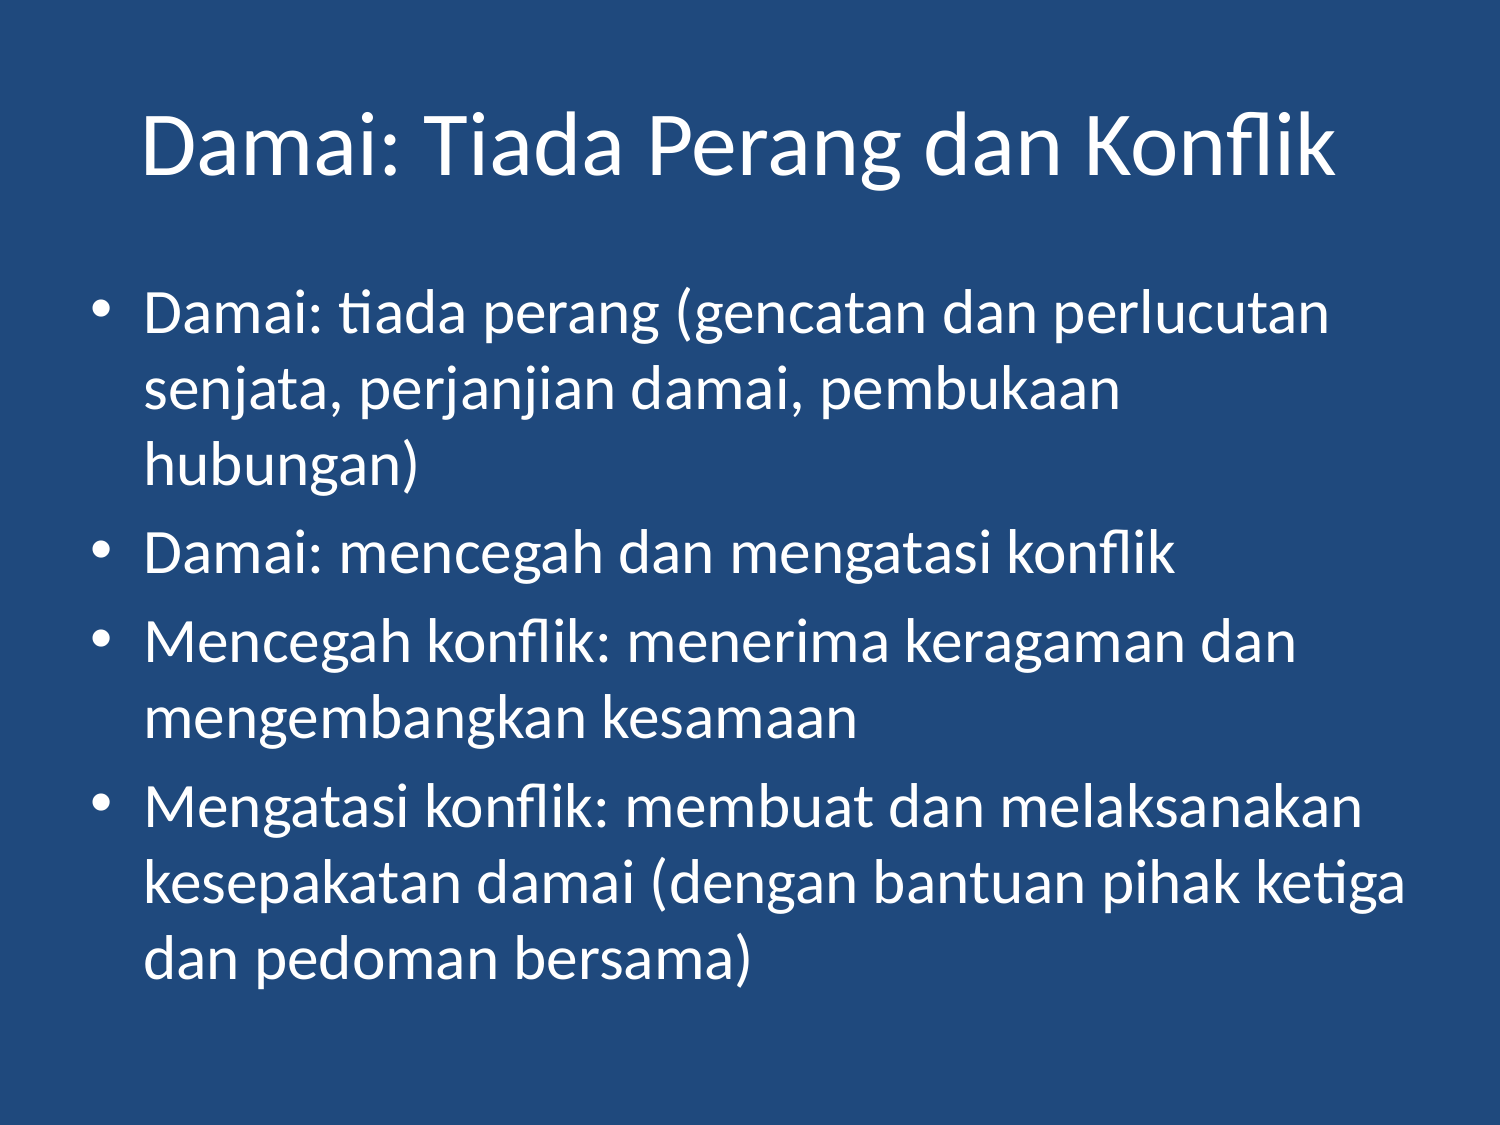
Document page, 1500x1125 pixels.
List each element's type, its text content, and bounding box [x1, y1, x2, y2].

title Damai: Tiada Perang dan Konflik [75, 45, 1425, 233]
list Damai: tiada perang (gencatan dan perlucutan senjata, perjanjian damai, pembukaan hubungan) Damai: mencegah dan mengatasi konflik Mencegah konflik: menerima keragaman dan mengembangkan kesamaan Mengatasi konflik: membuat dan melaksanakan kesepakatan damai (dengan bantuan pihak ketiga dan pedoman bersama) [75, 262, 1425, 1005]
